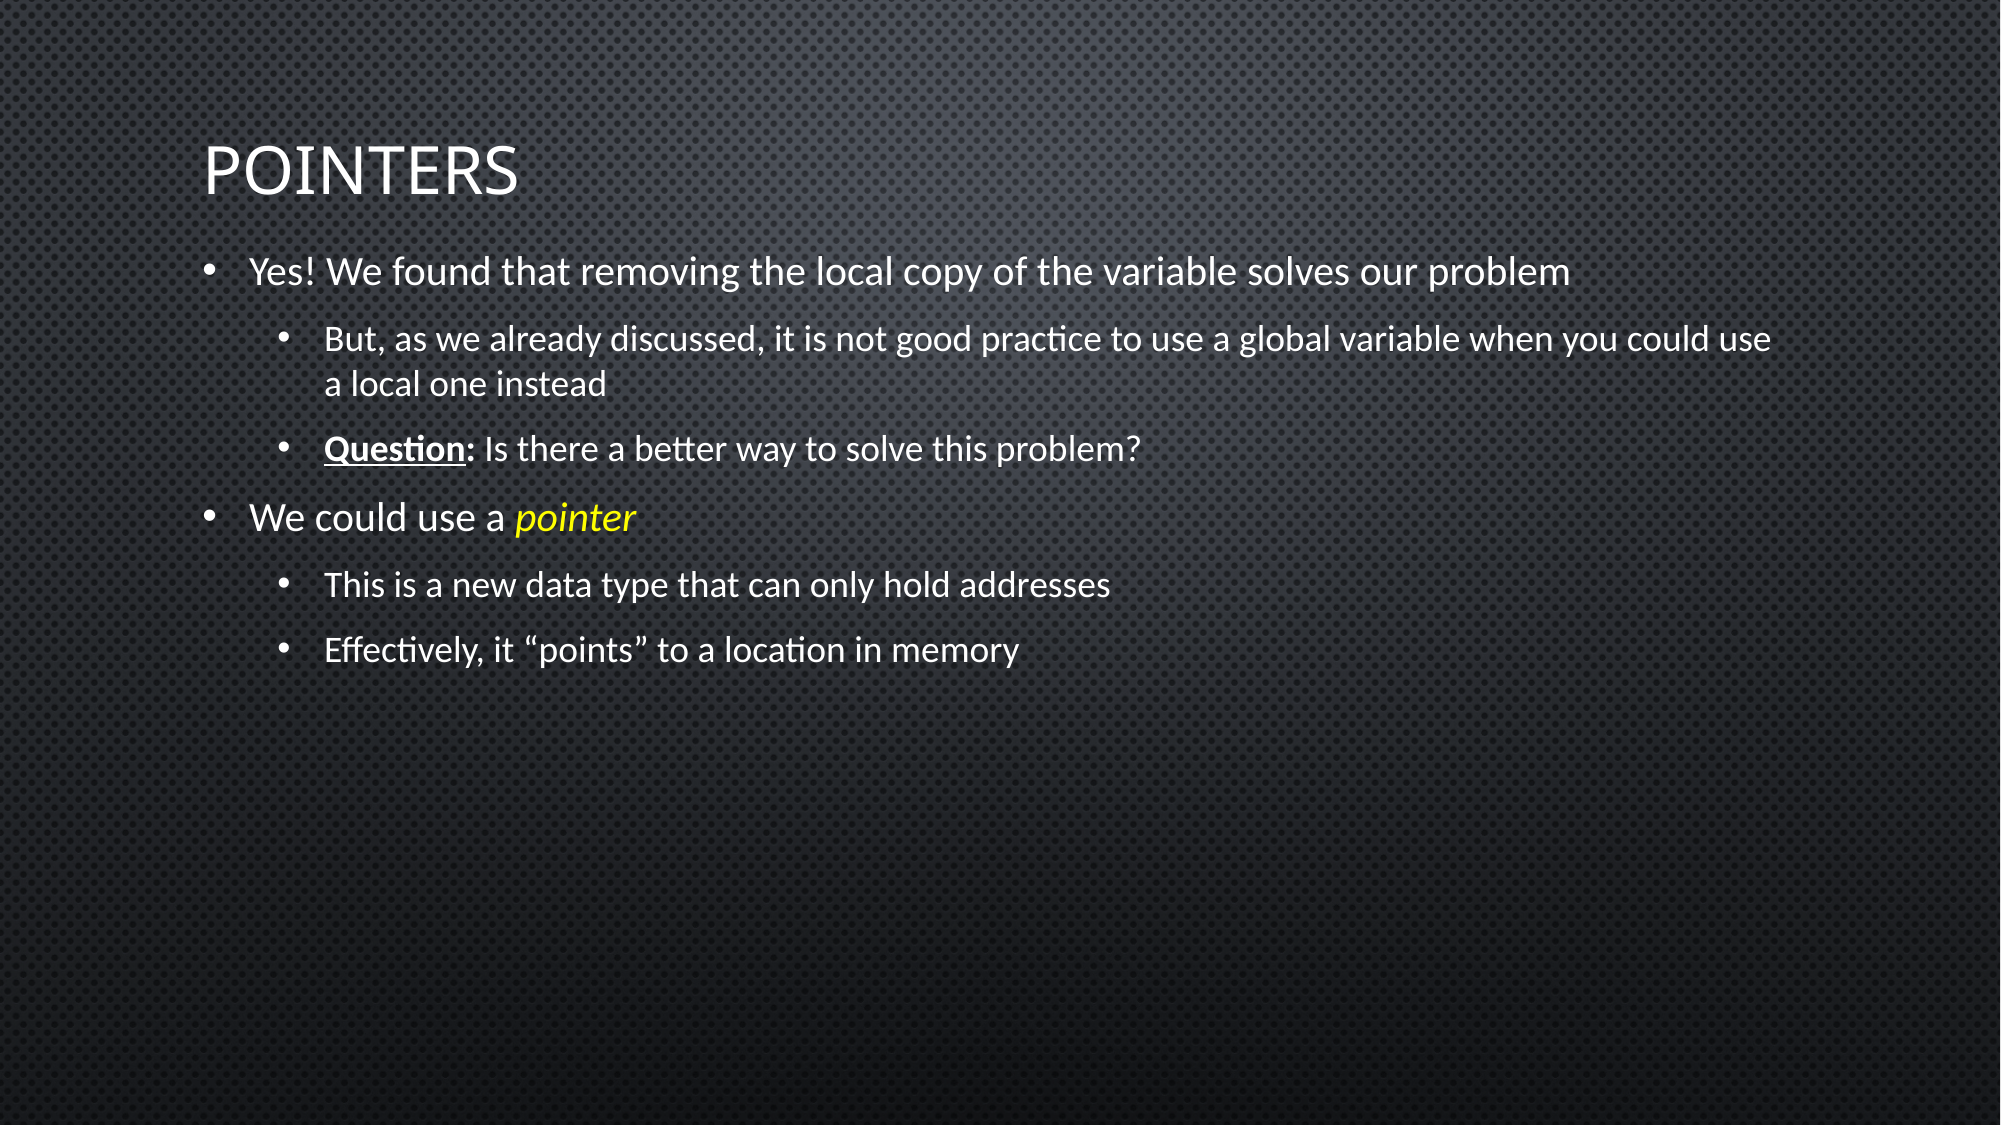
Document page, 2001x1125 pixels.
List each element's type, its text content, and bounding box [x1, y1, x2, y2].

list Yes! We found that removing the local copy of the variable solves our problem But, as we already discussed, it is not good practice to use a global variable when you could use a local one instead Question: Is there a better way to solve this problem? We could use a pointer This is a new data type that can only hold addresses Effectively, it “points” to a location in memory [187, 236, 1813, 950]
title Pointers [187, 99, 1813, 236]
